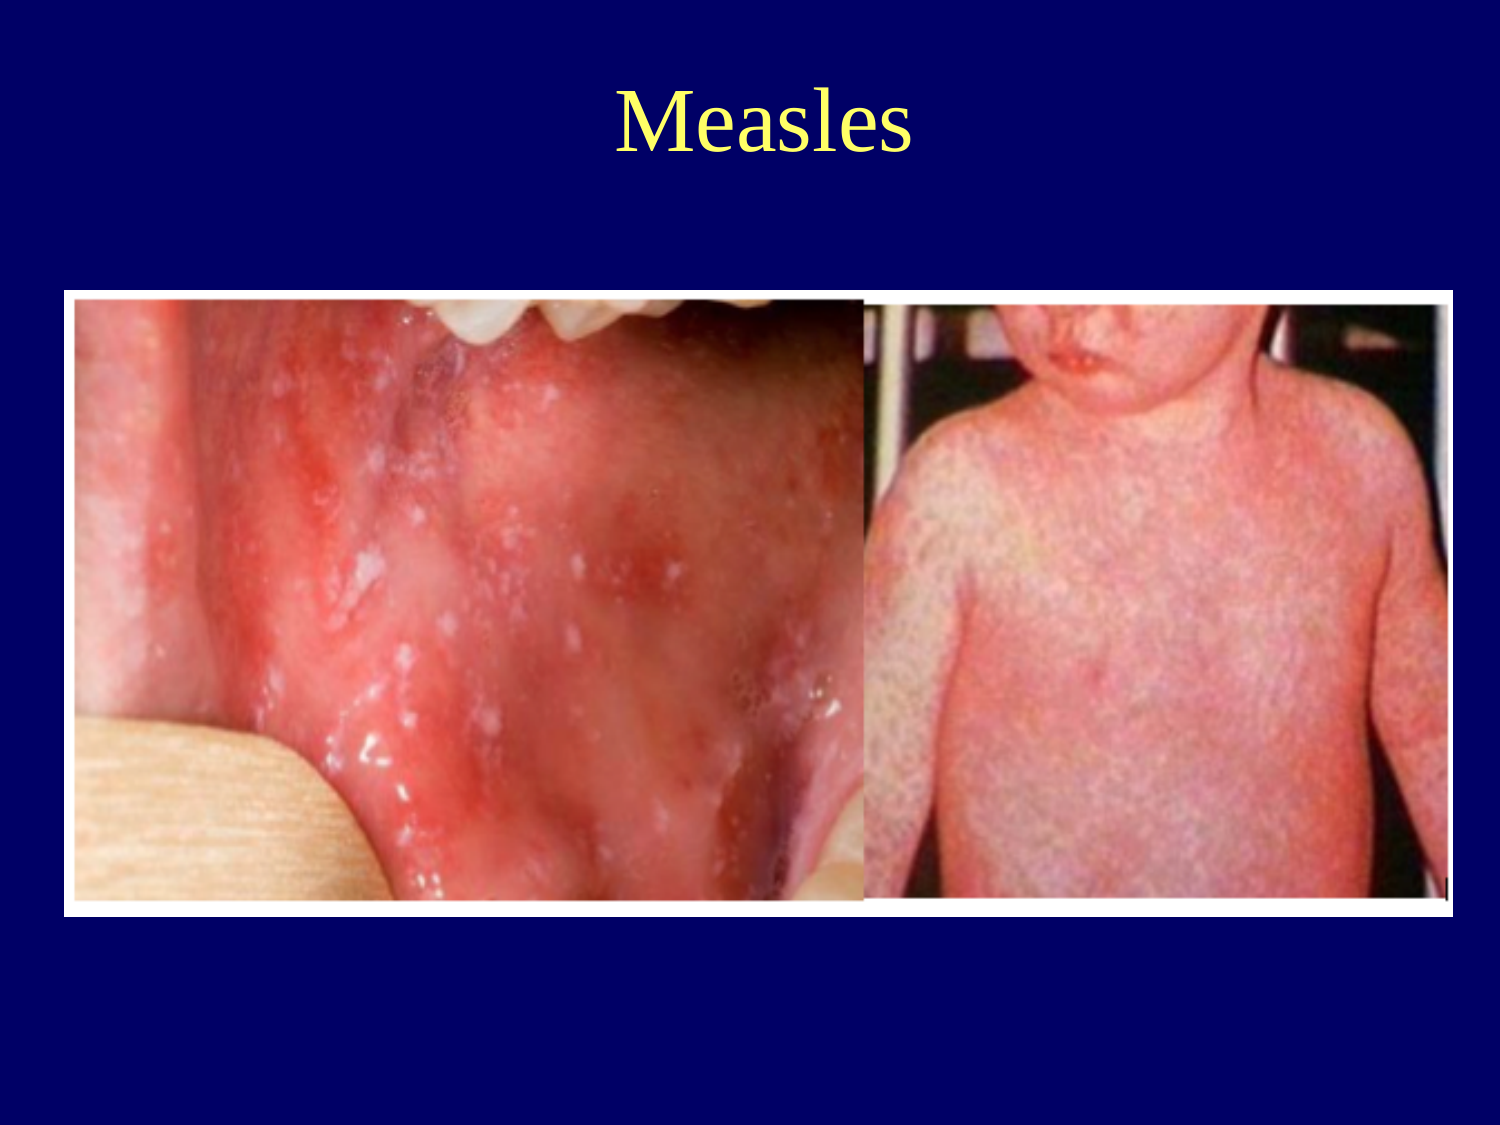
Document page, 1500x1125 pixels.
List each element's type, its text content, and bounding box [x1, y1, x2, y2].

picture [64, 290, 1453, 918]
title Measles [76, 20, 1428, 209]
